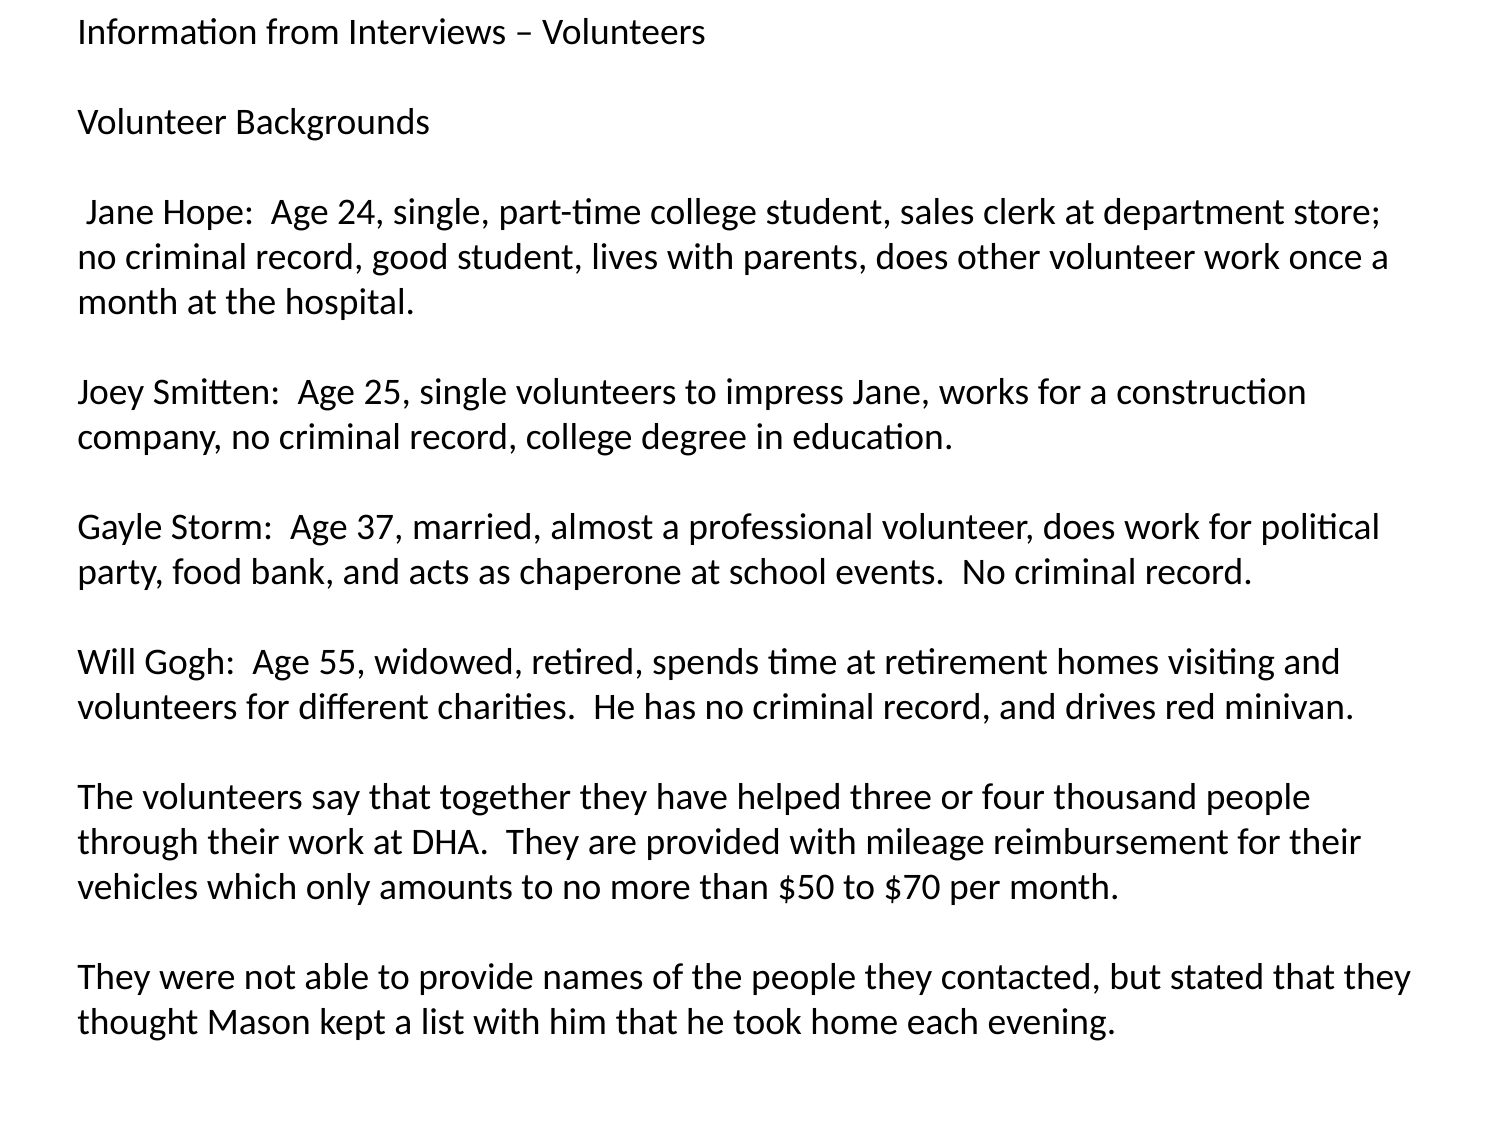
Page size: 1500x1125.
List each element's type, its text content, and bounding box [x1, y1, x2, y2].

text_box Information from Interviews – Volunteers Volunteer Backgrounds Jane Hope: Age 24, single, part-time college student, sales clerk at department store; no criminal record, good student, lives with parents, does other volunteer work once a month at the hospital. Joey Smitten: Age 25, single volunteers to impress Jane, works for a construction company, no criminal record, college degree in education. Gayle Storm: Age 37, married, almost a professional volunteer, does work for political party, food bank, and acts as chaperone at school events. No criminal record. Will Gogh: Age 55, widowed, retired, spends time at retirement homes visiting and volunteers for different charities. He has no criminal record, and drives red minivan. The volunteers say that together they have helped three or four thousand people through their work at DHA. They are provided with mileage reimbursement for their vehicles which only amounts to no more than $50 to $70 per month. They were not able to provide names of the people they contacted, but stated that they thought Mason kept a list with him that he took home each evening. [62, 0, 1438, 1050]
